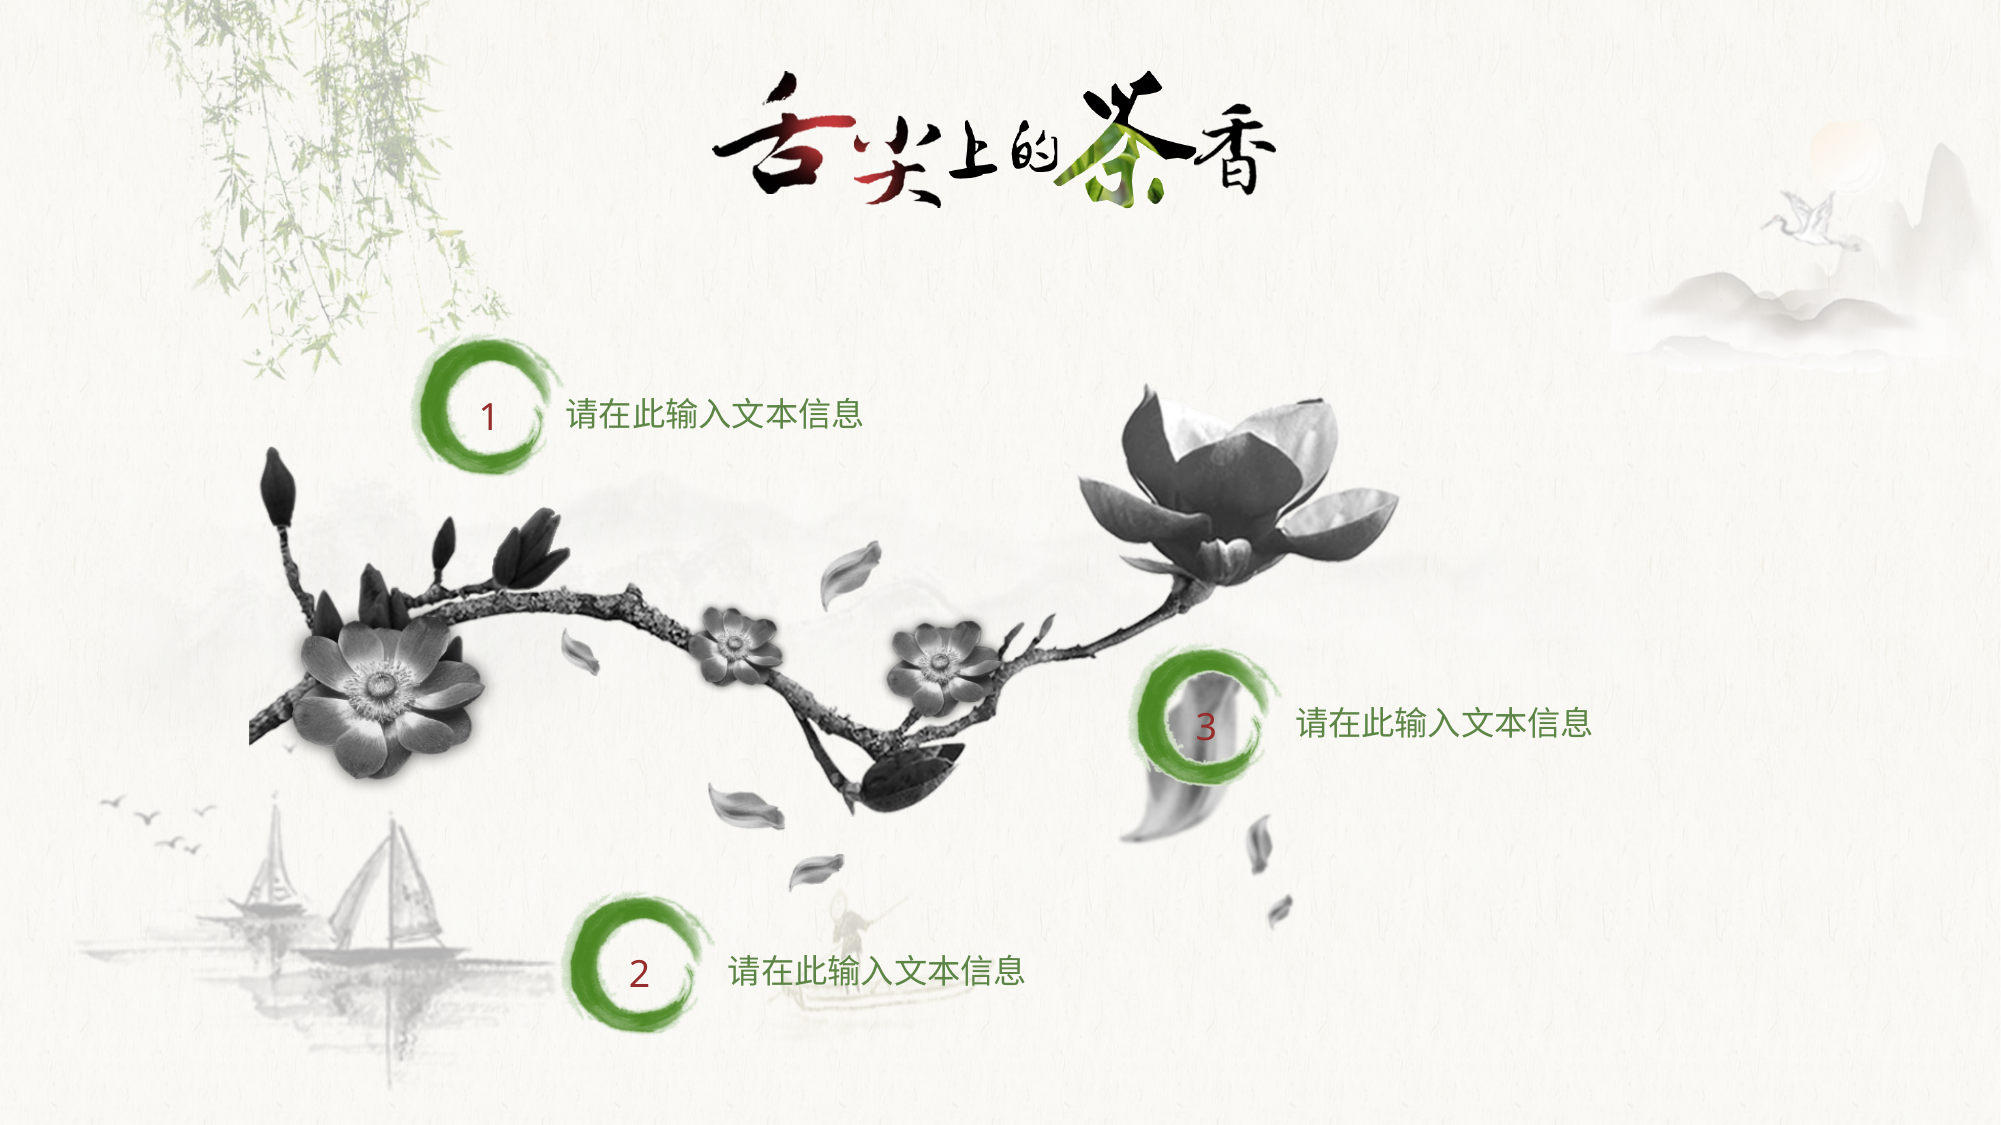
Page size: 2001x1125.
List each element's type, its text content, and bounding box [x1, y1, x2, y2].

picture [697, 11, 1303, 223]
text_box 请在此输入文本信息 [1402, 695, 1682, 750]
picture [249, 326, 1402, 1037]
text_box 请在此输入文本信息 [717, 943, 1115, 998]
